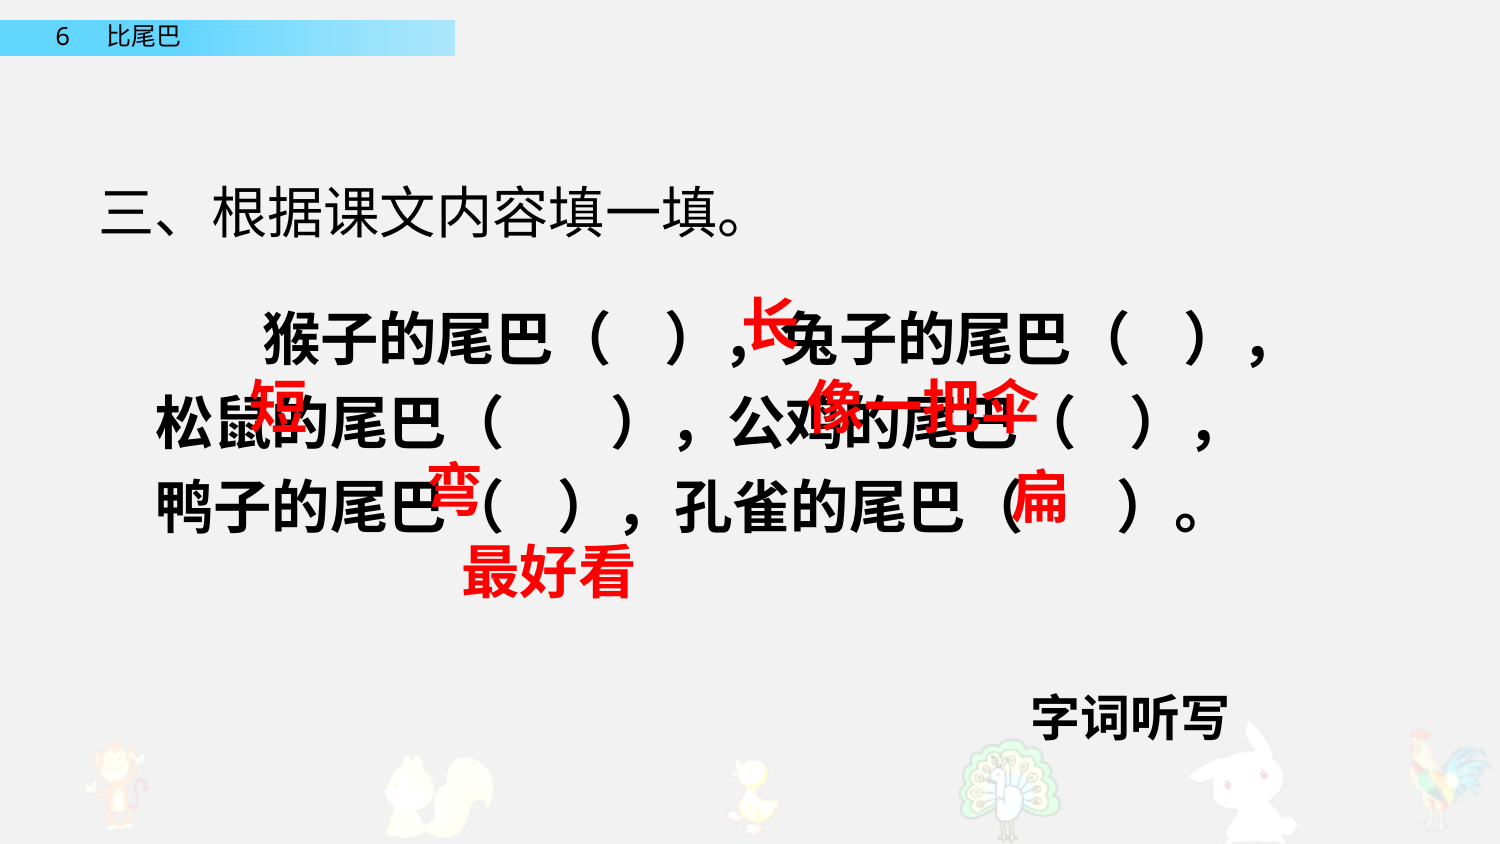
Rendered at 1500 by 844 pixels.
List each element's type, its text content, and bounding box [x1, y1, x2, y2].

text_box 最好看 [446, 527, 652, 613]
text_box 短 [235, 363, 323, 448]
text_box 长 [727, 281, 816, 366]
text_box 字词听写 [1019, 680, 1249, 752]
text_box 猴子的尾巴（ ），兔子的尾巴（ ），松鼠的尾巴（ ），公鸡的尾巴（ ），鸭子的尾巴（ ），孔雀的尾巴（ ）。 [140, 281, 1301, 548]
text_box 扁 [996, 453, 1085, 538]
text_box 像一把伞 [791, 363, 1068, 448]
text_box 三、根据课文内容填一填。 [87, 138, 785, 251]
text_box 弯 [410, 445, 499, 531]
